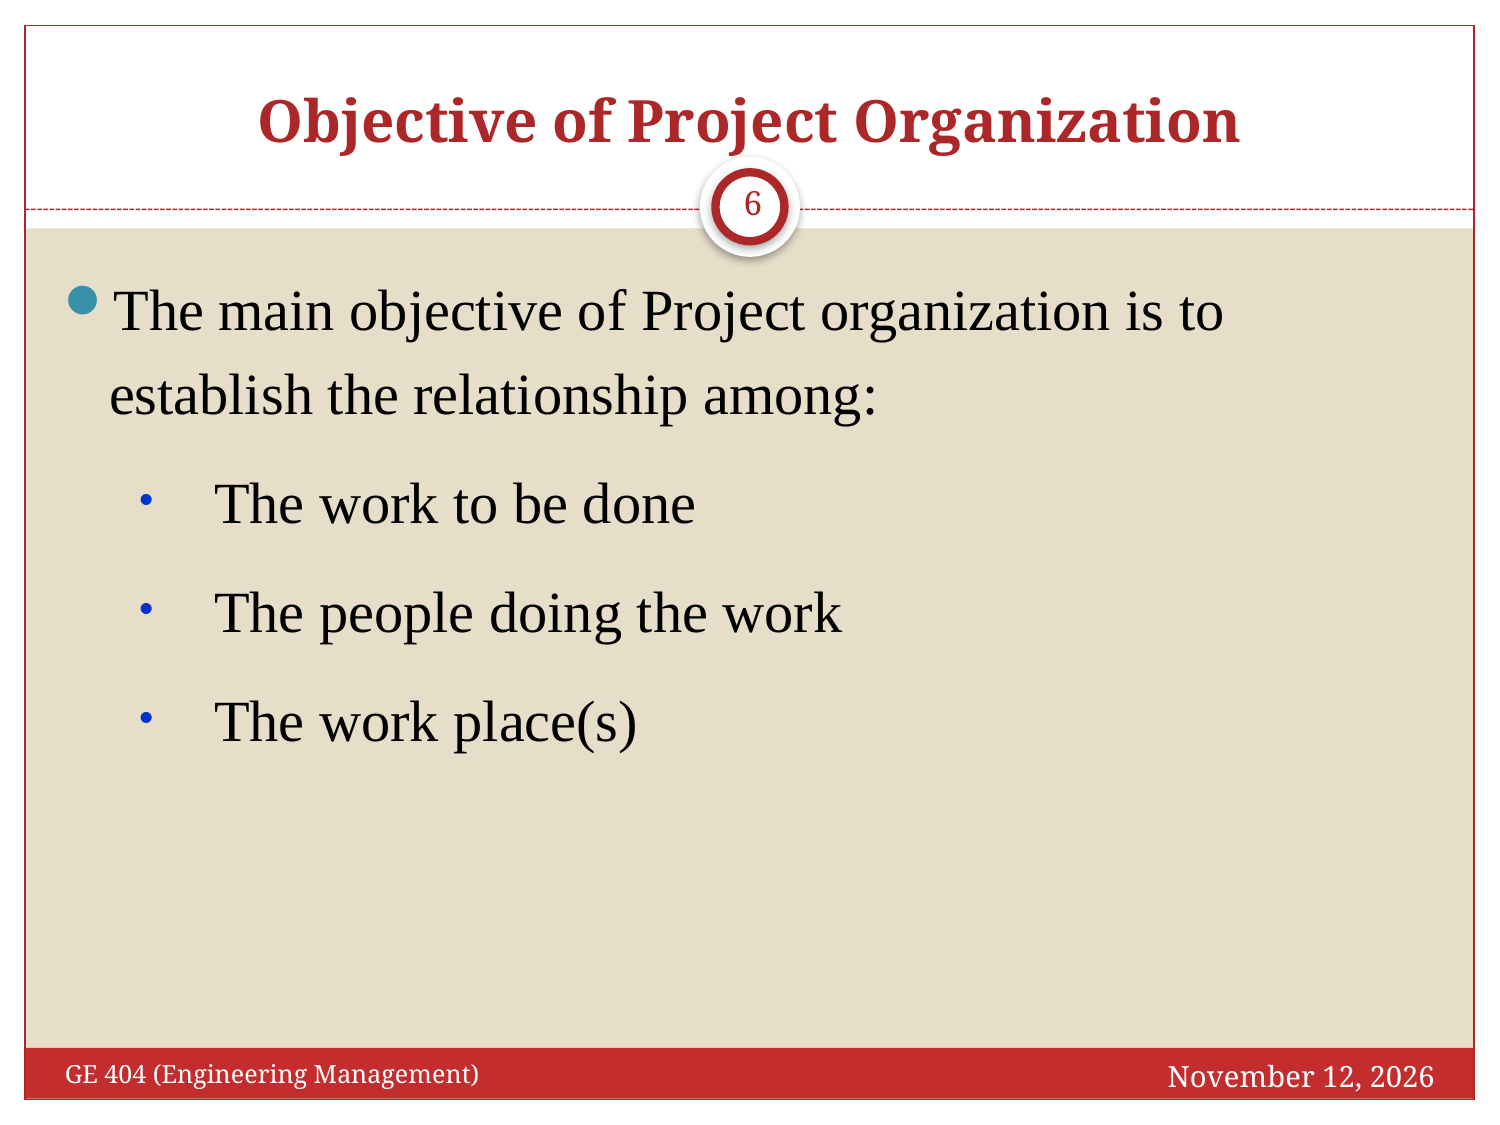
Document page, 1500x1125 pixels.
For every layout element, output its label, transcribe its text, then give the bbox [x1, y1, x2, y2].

slide_number 6 [715, 168, 791, 241]
footer GE 404 (Engineering Management) [50, 1051, 638, 1112]
list The main objective of Project organization is to establish the relationship among: The work to be done The people doing the work The work place(s) [49, 250, 1445, 1001]
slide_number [950, 1050, 1450, 1111]
title Objective of Project Organization [49, 37, 1450, 162]
